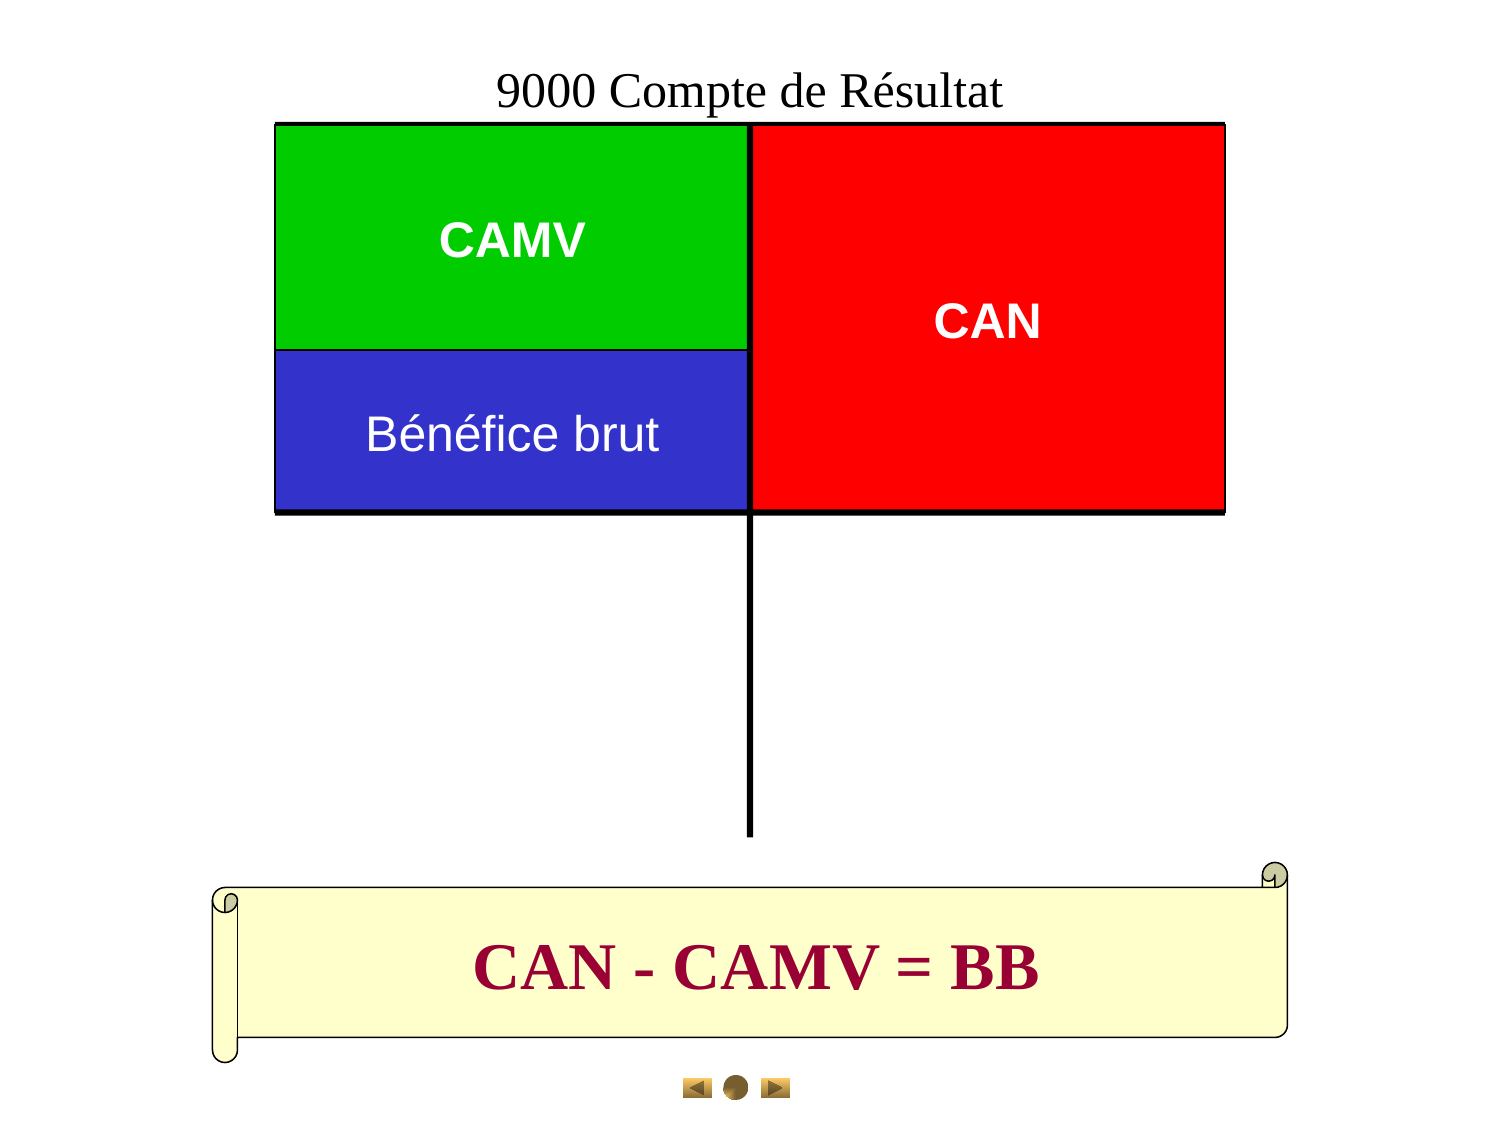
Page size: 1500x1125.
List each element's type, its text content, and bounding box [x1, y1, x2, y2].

text_box Bénéfice brut [275, 349, 750, 512]
text_box 9000 Compte de Résultat [275, 49, 1225, 125]
text_box CAMV [275, 125, 750, 349]
text_box CAN [751, 125, 1225, 512]
text_box CAN - CAMV = BB [212, 862, 1288, 1063]
